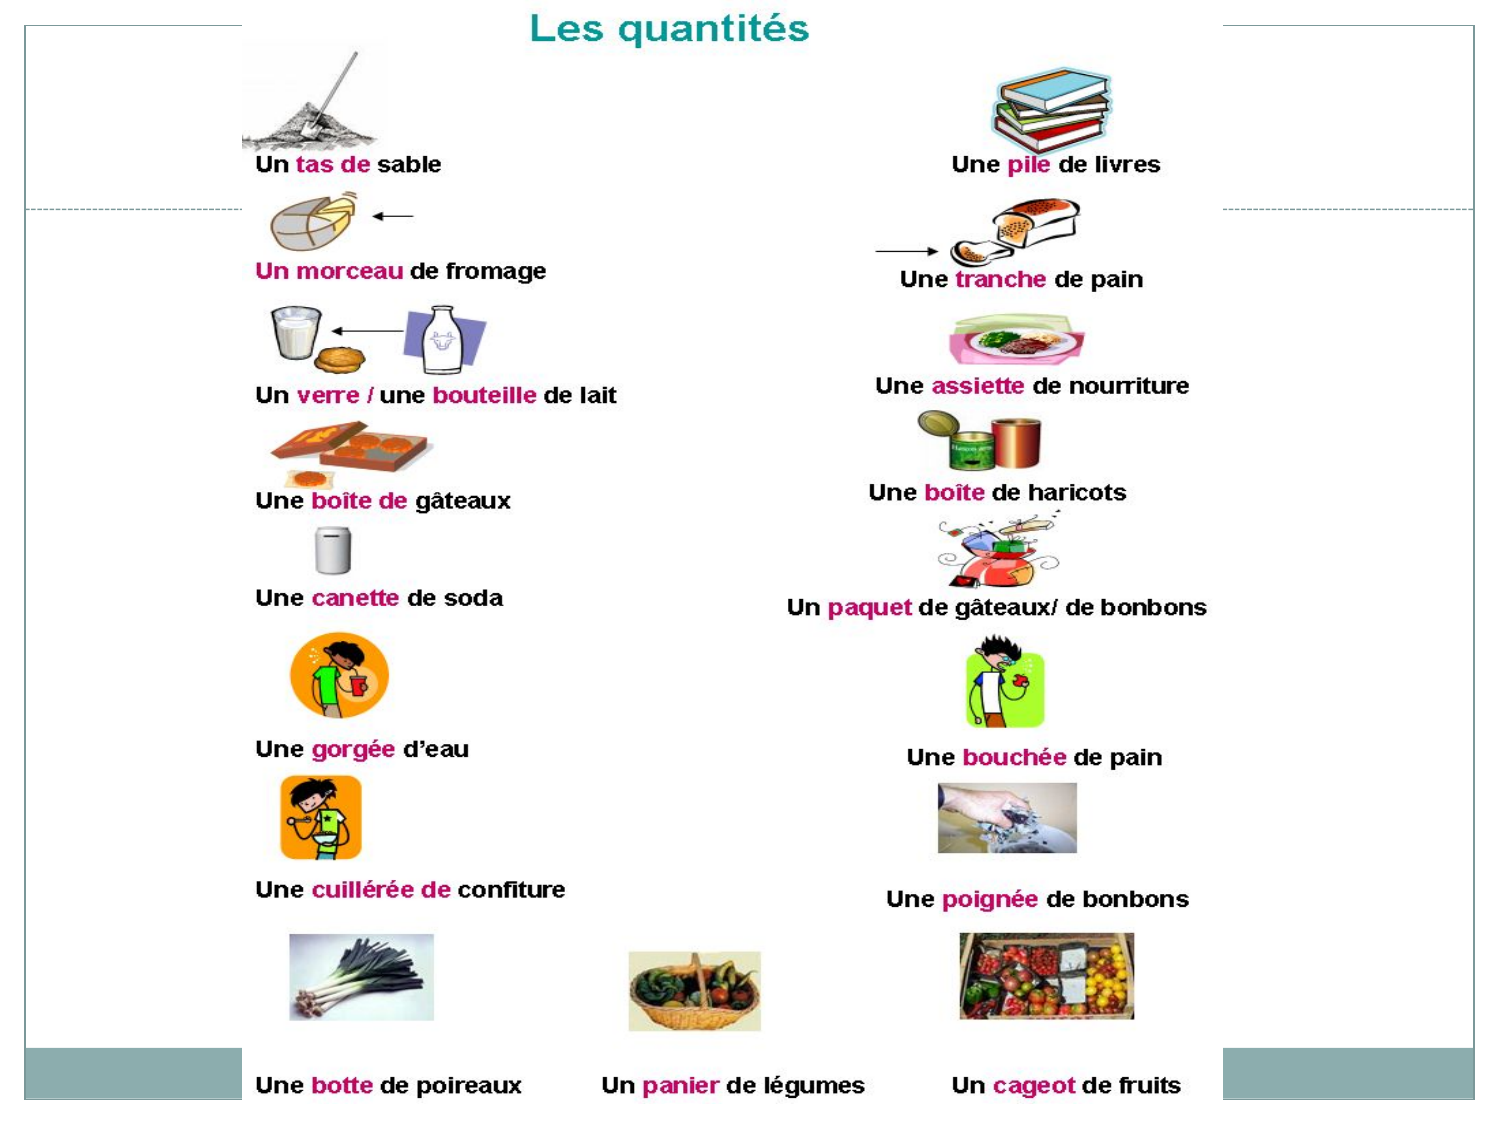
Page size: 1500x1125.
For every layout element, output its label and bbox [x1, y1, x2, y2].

picture [241, 0, 1223, 1105]
